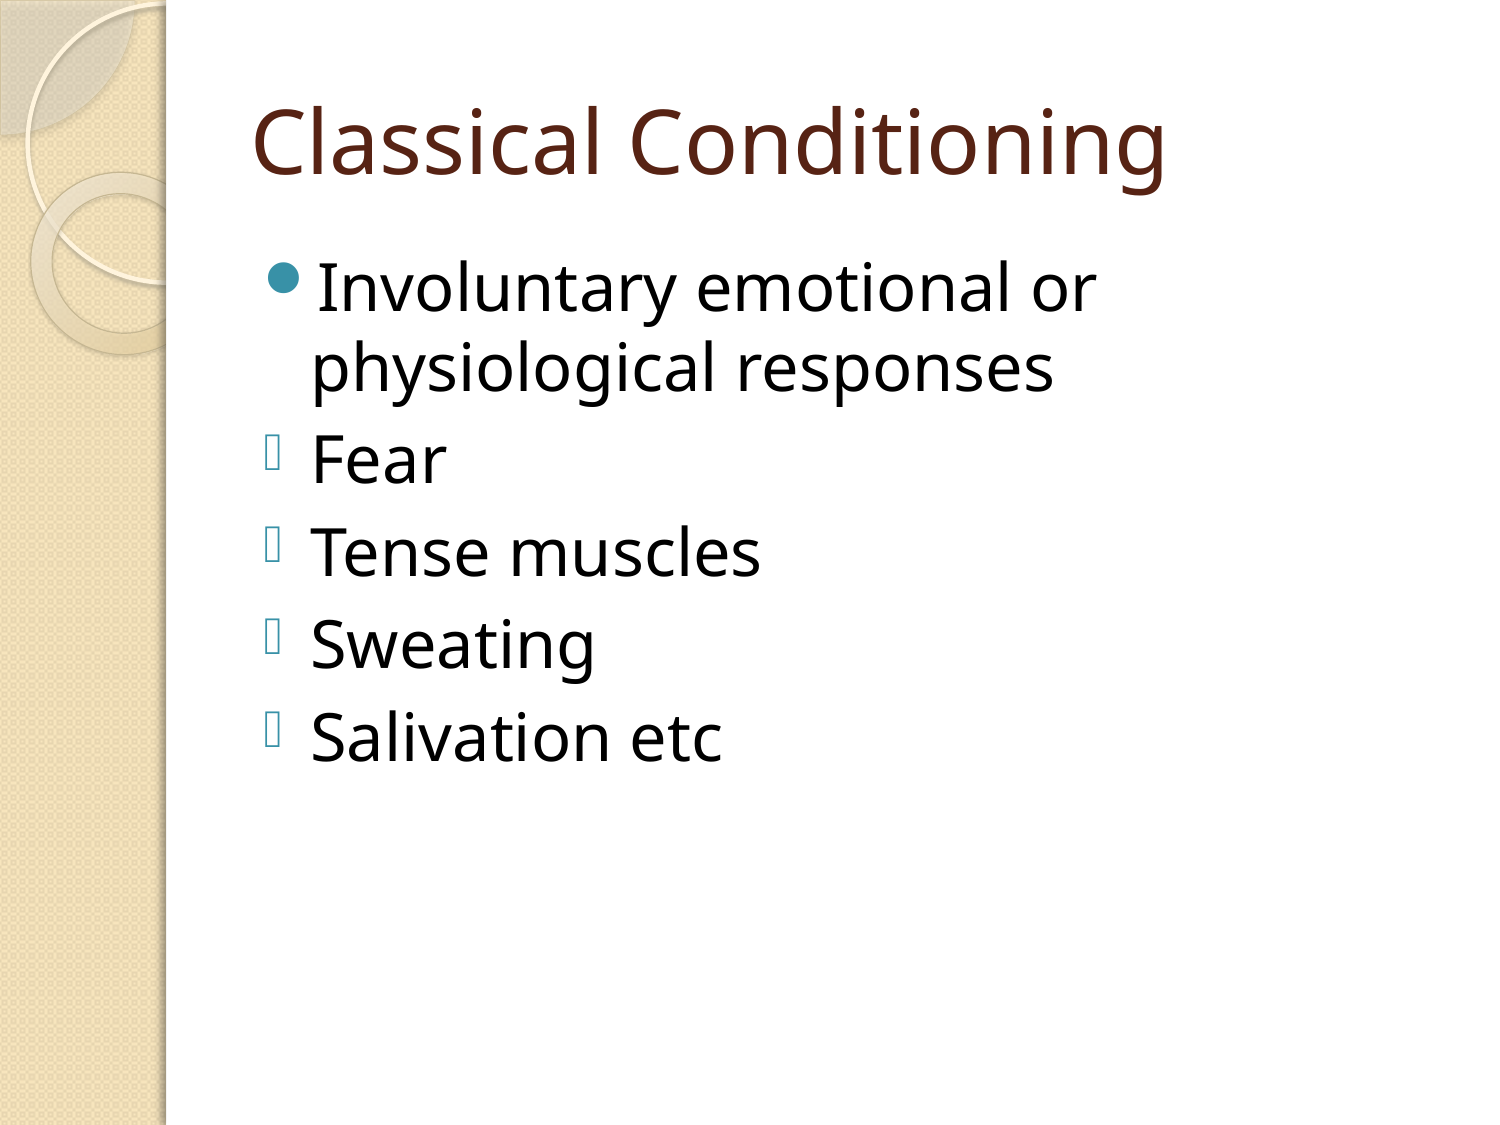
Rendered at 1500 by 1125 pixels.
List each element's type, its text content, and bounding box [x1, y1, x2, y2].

title Classical Conditioning [235, 45, 1466, 233]
list Involuntary emotional or physiological responses Fear Tense muscles Sweating Salivation etc [235, 237, 1466, 1025]
